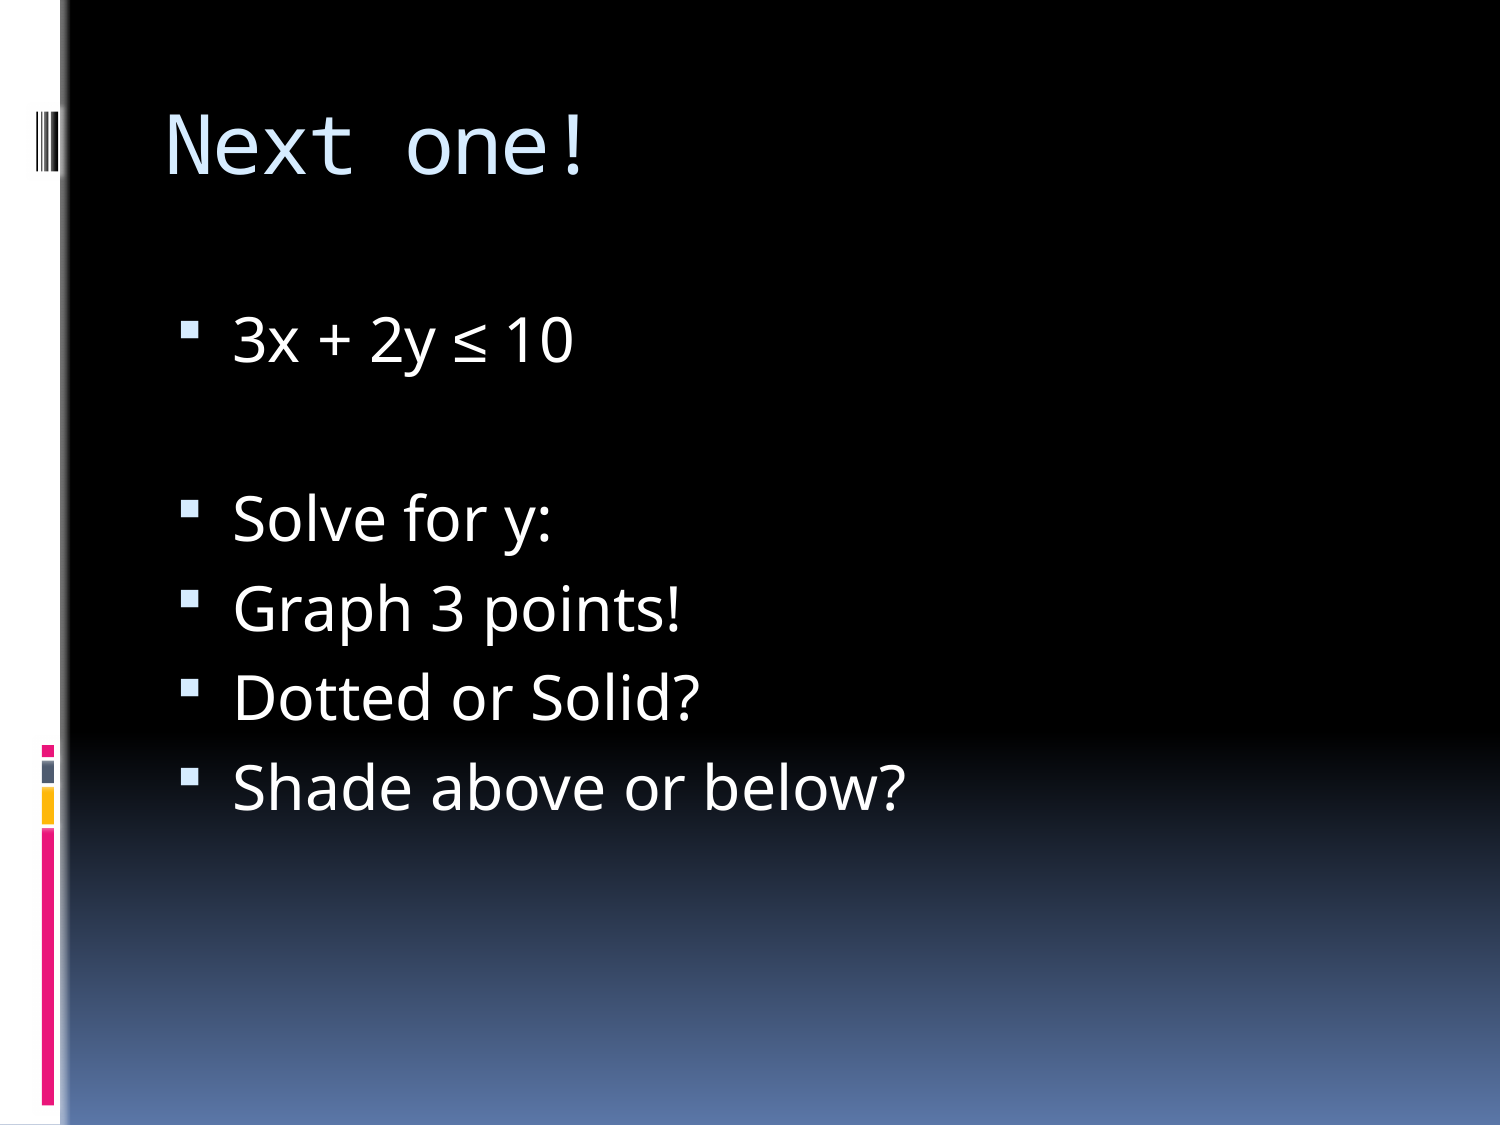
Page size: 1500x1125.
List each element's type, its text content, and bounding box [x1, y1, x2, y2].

list 3x + 2y ≤ 10 Solve for y: Graph 3 points! Dotted or Solid? Shade above or below? [150, 292, 1425, 1043]
title Next one! [150, 83, 1425, 234]
